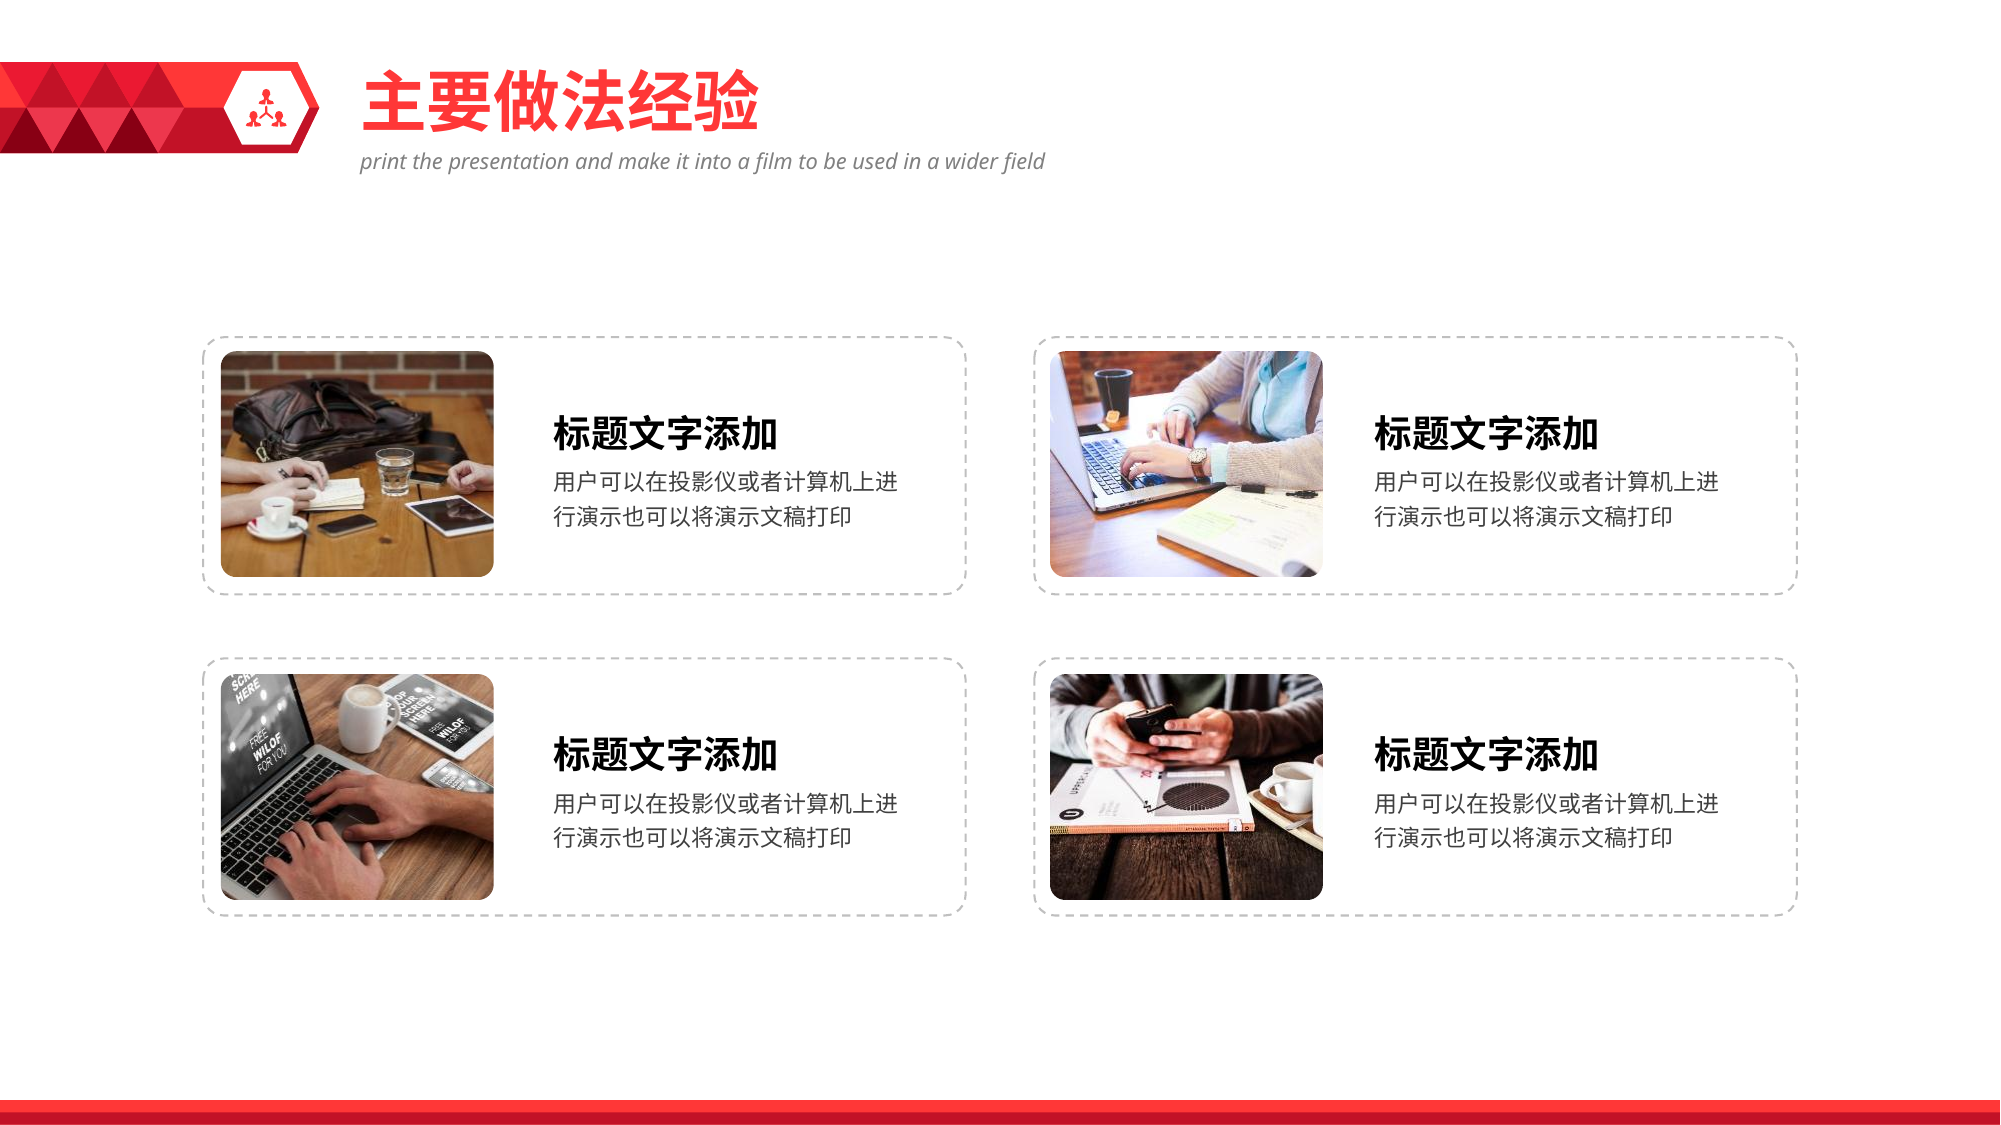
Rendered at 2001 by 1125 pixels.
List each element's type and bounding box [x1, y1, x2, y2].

text_box [345, 52, 1148, 180]
picture [220, 674, 494, 900]
text_box [1359, 714, 1755, 860]
text_box [202, 657, 967, 917]
text_box [1033, 657, 1798, 917]
text_box [1033, 336, 1798, 596]
picture [1049, 674, 1323, 900]
text_box [202, 336, 967, 596]
text_box [538, 393, 934, 539]
picture [220, 351, 494, 578]
text_box [538, 714, 934, 860]
text_box [1359, 393, 1755, 539]
picture [1049, 351, 1323, 578]
